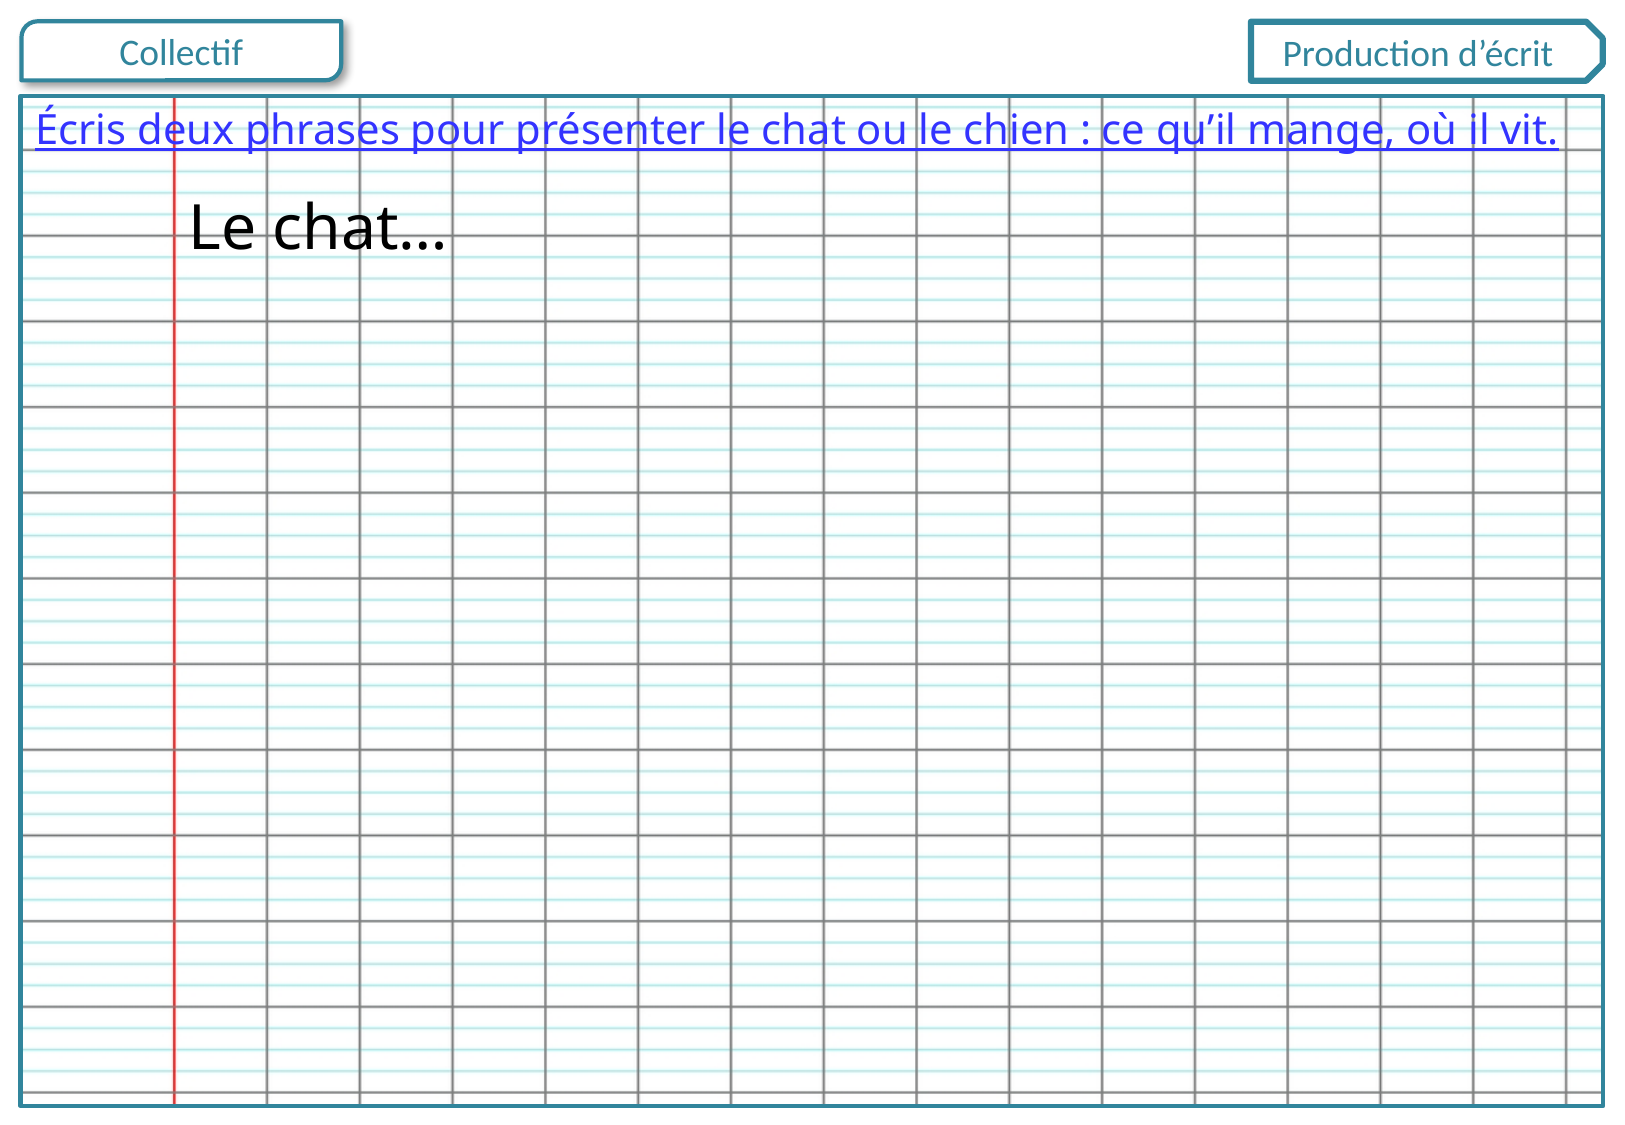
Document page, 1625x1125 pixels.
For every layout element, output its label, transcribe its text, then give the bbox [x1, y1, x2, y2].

list Le chat… [173, 179, 1604, 1102]
list Écris deux phrases pour présenter le chat ou le chien : ce qu’il mange, où il vit. [18, 94, 1605, 1108]
list Production d’écrit [1251, 21, 1585, 81]
